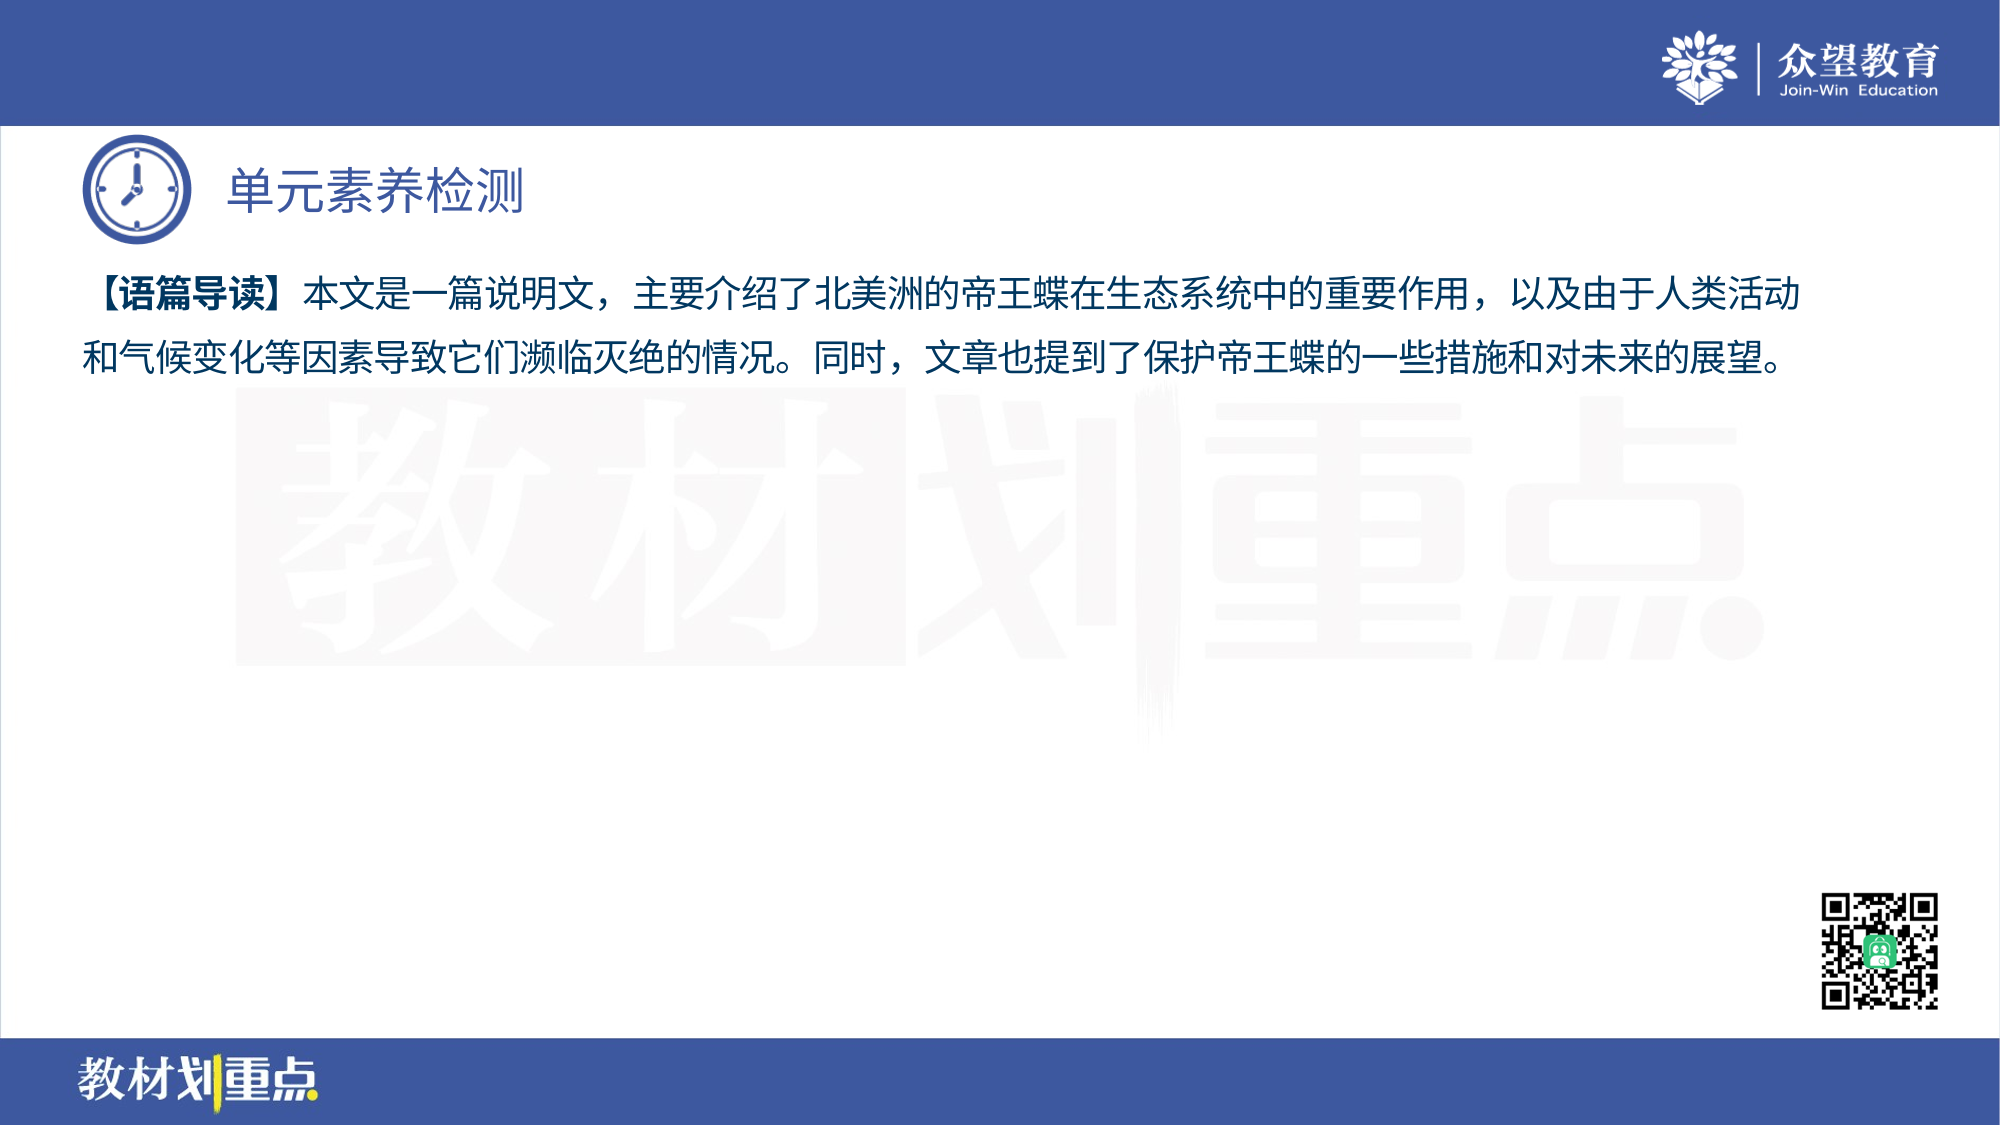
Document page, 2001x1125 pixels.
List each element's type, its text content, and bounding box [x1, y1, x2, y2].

text_box 【语篇导读】本文是一篇说明文，主要介绍了北美洲的帝王蝶在生态系统中的重要作用，以及由于人类活动 和气候变化等因素导致它们濒临灭绝的情况。同时，文章也提到了保护帝王蝶的一些措施和对未来的展望。 [82, 247, 1817, 373]
picture [0, 0, 2000, 1125]
